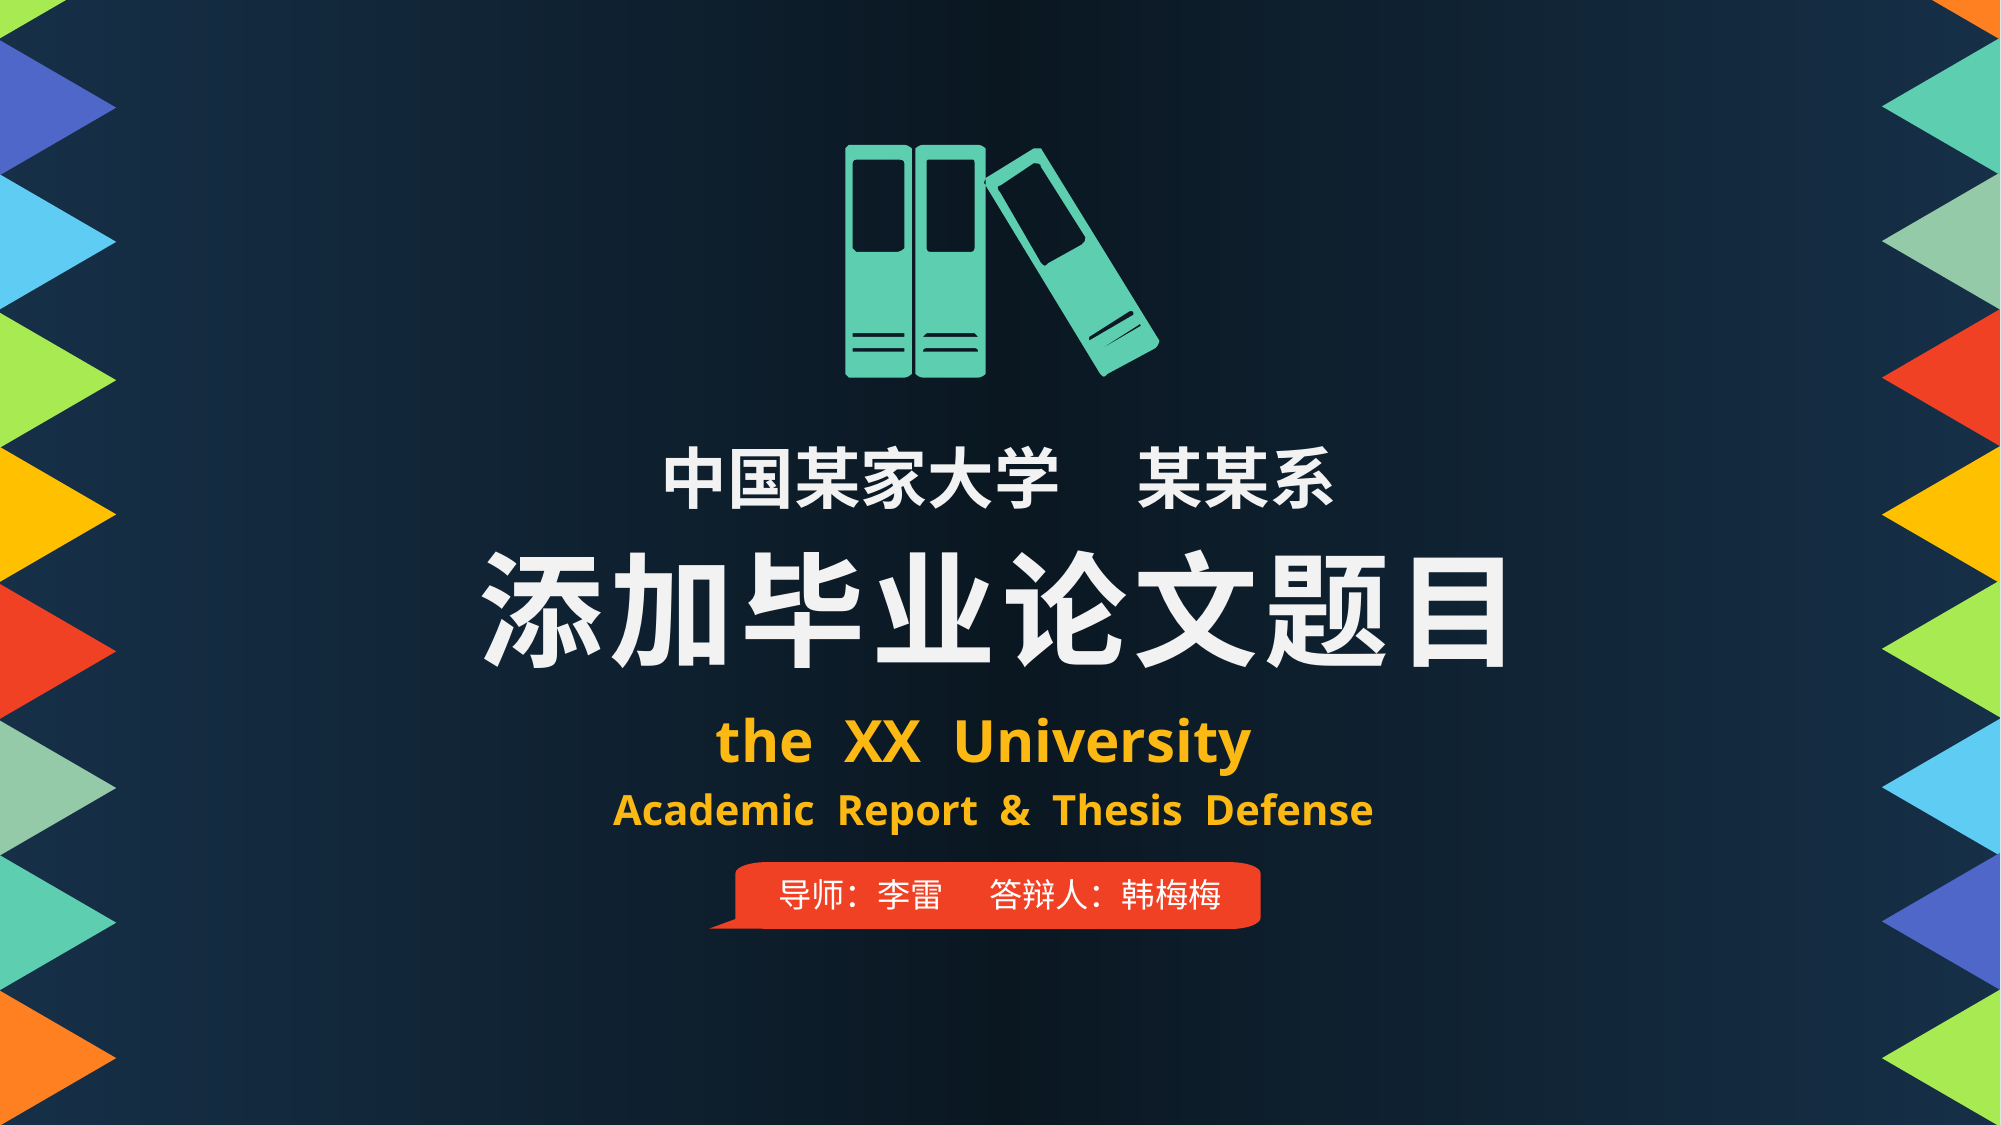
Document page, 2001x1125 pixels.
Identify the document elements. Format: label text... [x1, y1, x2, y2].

text_box the XX University Academic Report & Thesis Defense [499, 682, 1499, 842]
text_box 导师：李雷 答辩人：韩梅梅 [701, 867, 1299, 922]
text_box [915, 144, 1160, 378]
text_box 添加毕业论文题目 [463, 525, 1537, 691]
text_box [845, 144, 912, 378]
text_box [1881, 0, 2000, 1125]
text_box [0, 0, 117, 1125]
text_box 中国某家大学 某某系 [645, 429, 1353, 525]
text_box [708, 922, 1260, 931]
text_box [738, 861, 1258, 867]
